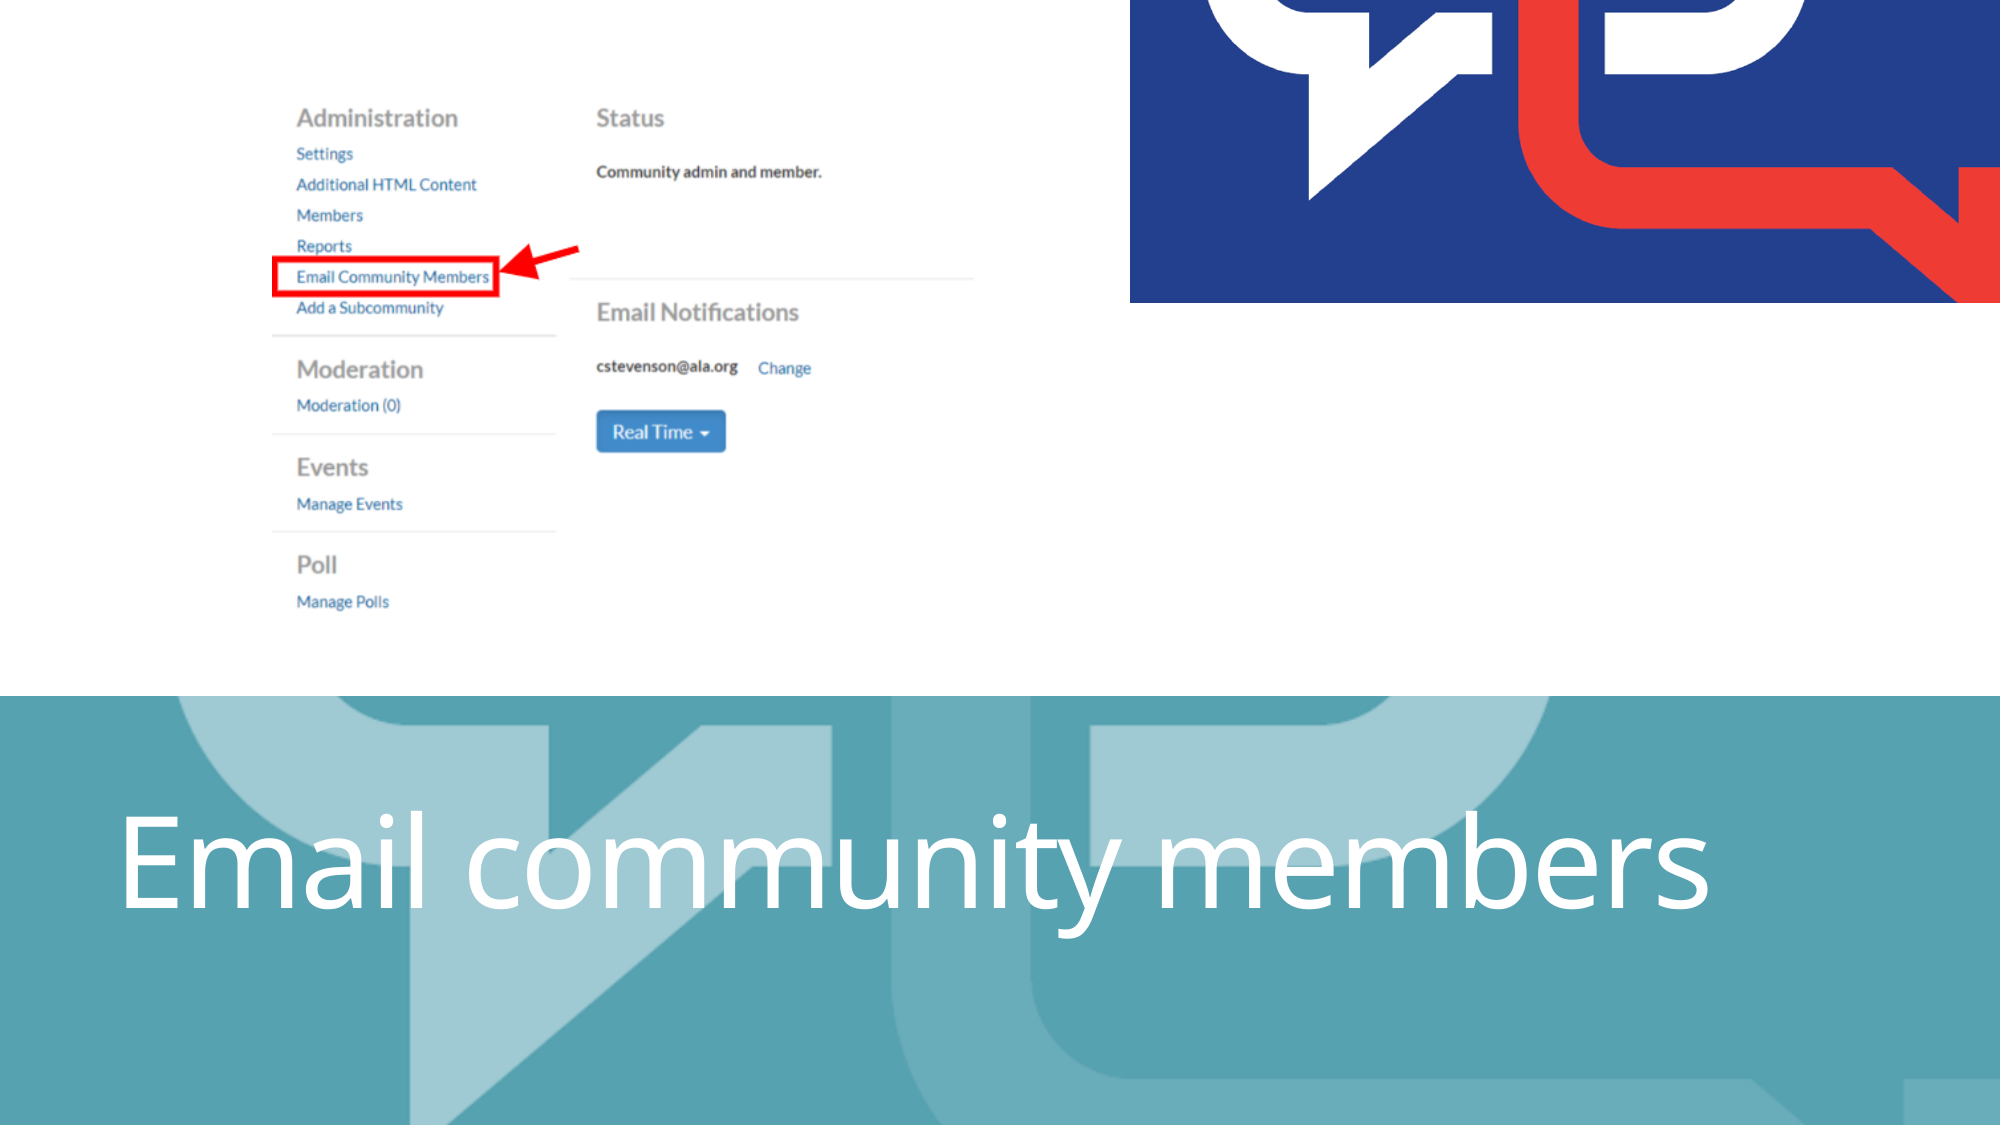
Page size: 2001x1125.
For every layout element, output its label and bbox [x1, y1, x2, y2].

picture [1130, 0, 2000, 303]
picture [0, 695, 2000, 1125]
picture [272, 104, 974, 623]
text_box [0, 0, 2000, 695]
